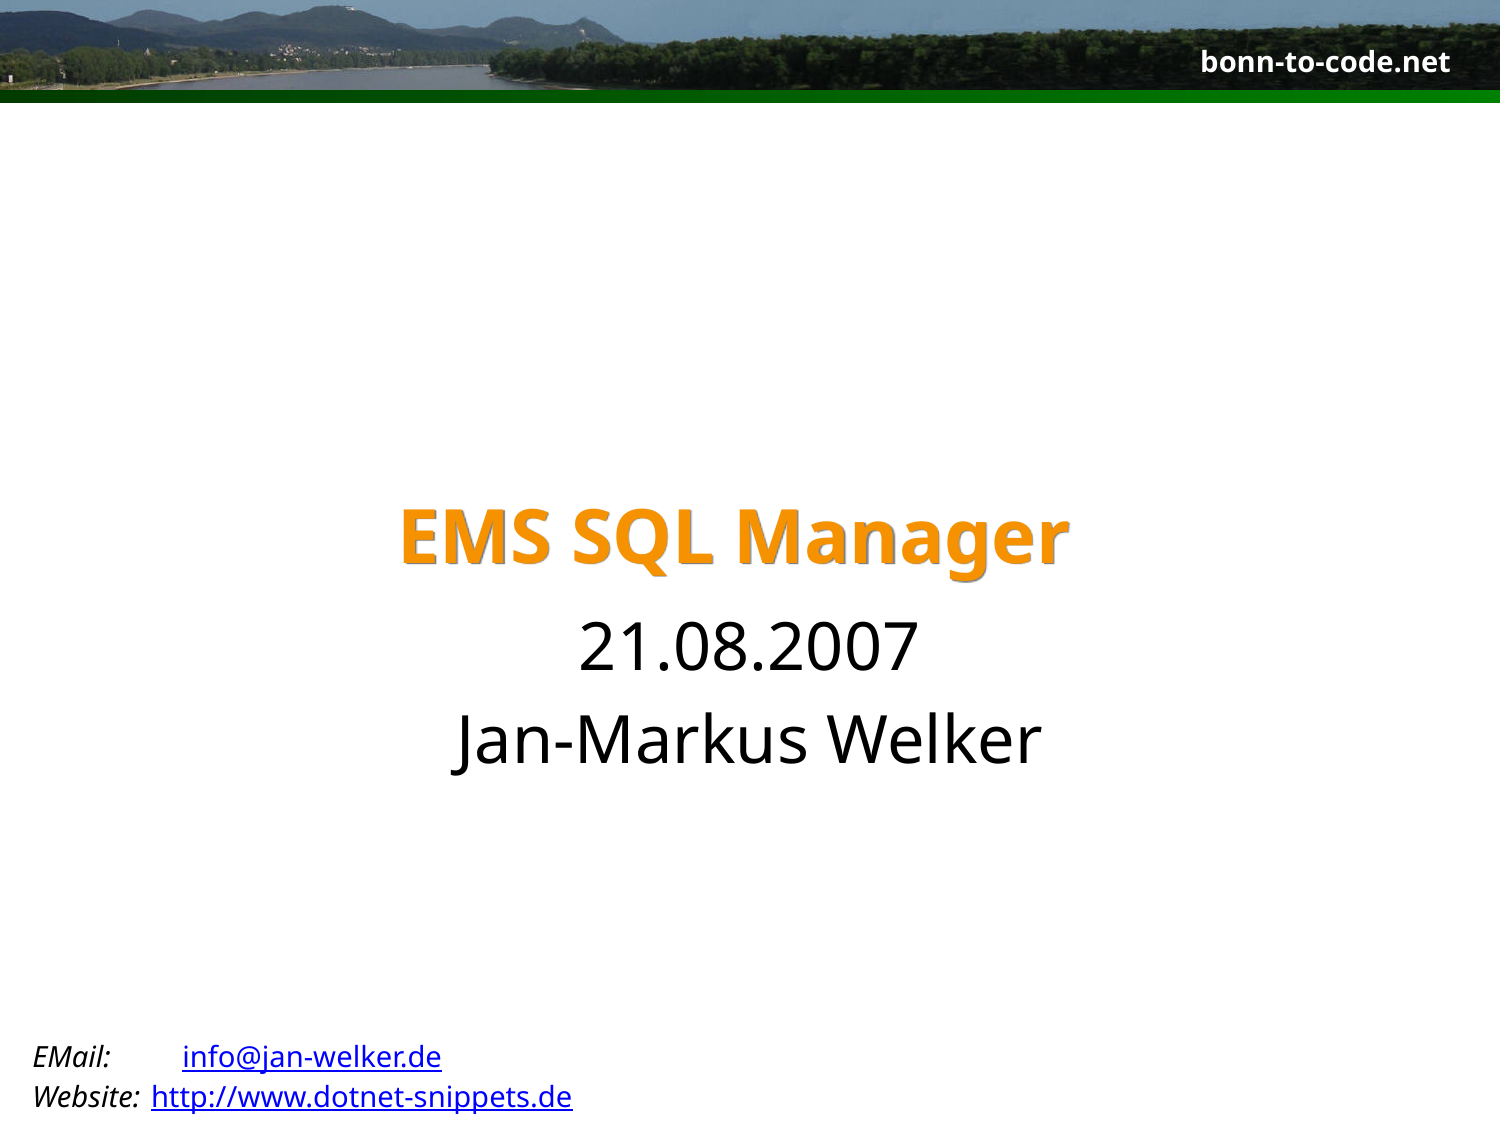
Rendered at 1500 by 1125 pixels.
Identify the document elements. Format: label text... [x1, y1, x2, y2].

text_box EMail: info@jan-welker.de Website: http://www.dotnet-snippets.de [17, 976, 1477, 1125]
title EMS SQL Manager [29, 351, 1460, 587]
subtitle 21.08.2007 Jan-Markus Welker [189, 596, 1311, 836]
picture [0, 0, 1500, 90]
